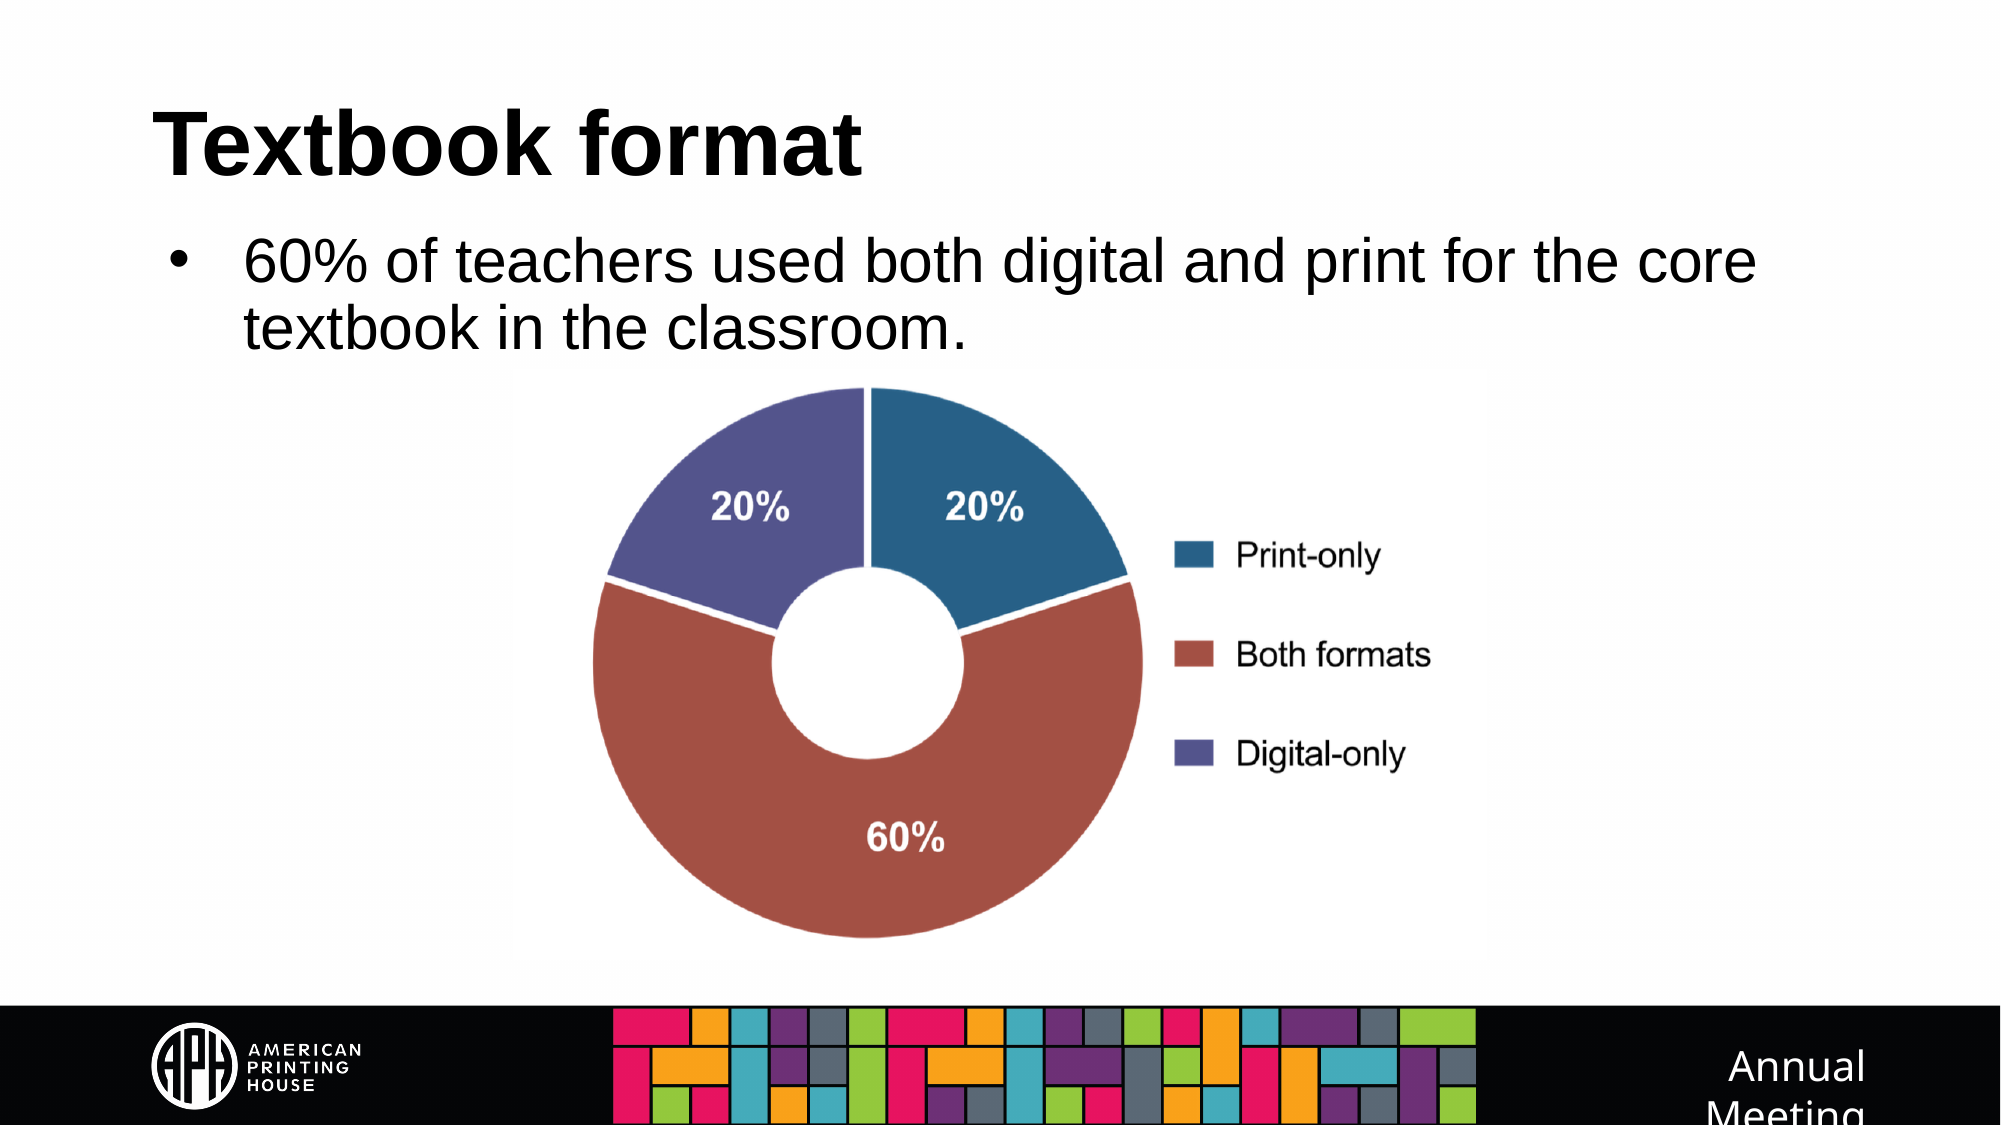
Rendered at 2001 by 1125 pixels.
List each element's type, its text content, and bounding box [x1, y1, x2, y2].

picture [1748, 1111, 1760, 1118]
picture [1821, 1111, 1833, 1125]
picture [1727, 1107, 1734, 1125]
picture [1846, 1111, 1858, 1125]
picture [1711, 1105, 1719, 1125]
picture [1771, 1111, 1783, 1118]
list 60% of teachers used both digital and print for the core textbook in the classroom. [153, 220, 1865, 370]
picture [0, 0, 2001, 1125]
title Textbook format [137, 59, 1863, 232]
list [513, 369, 1487, 960]
